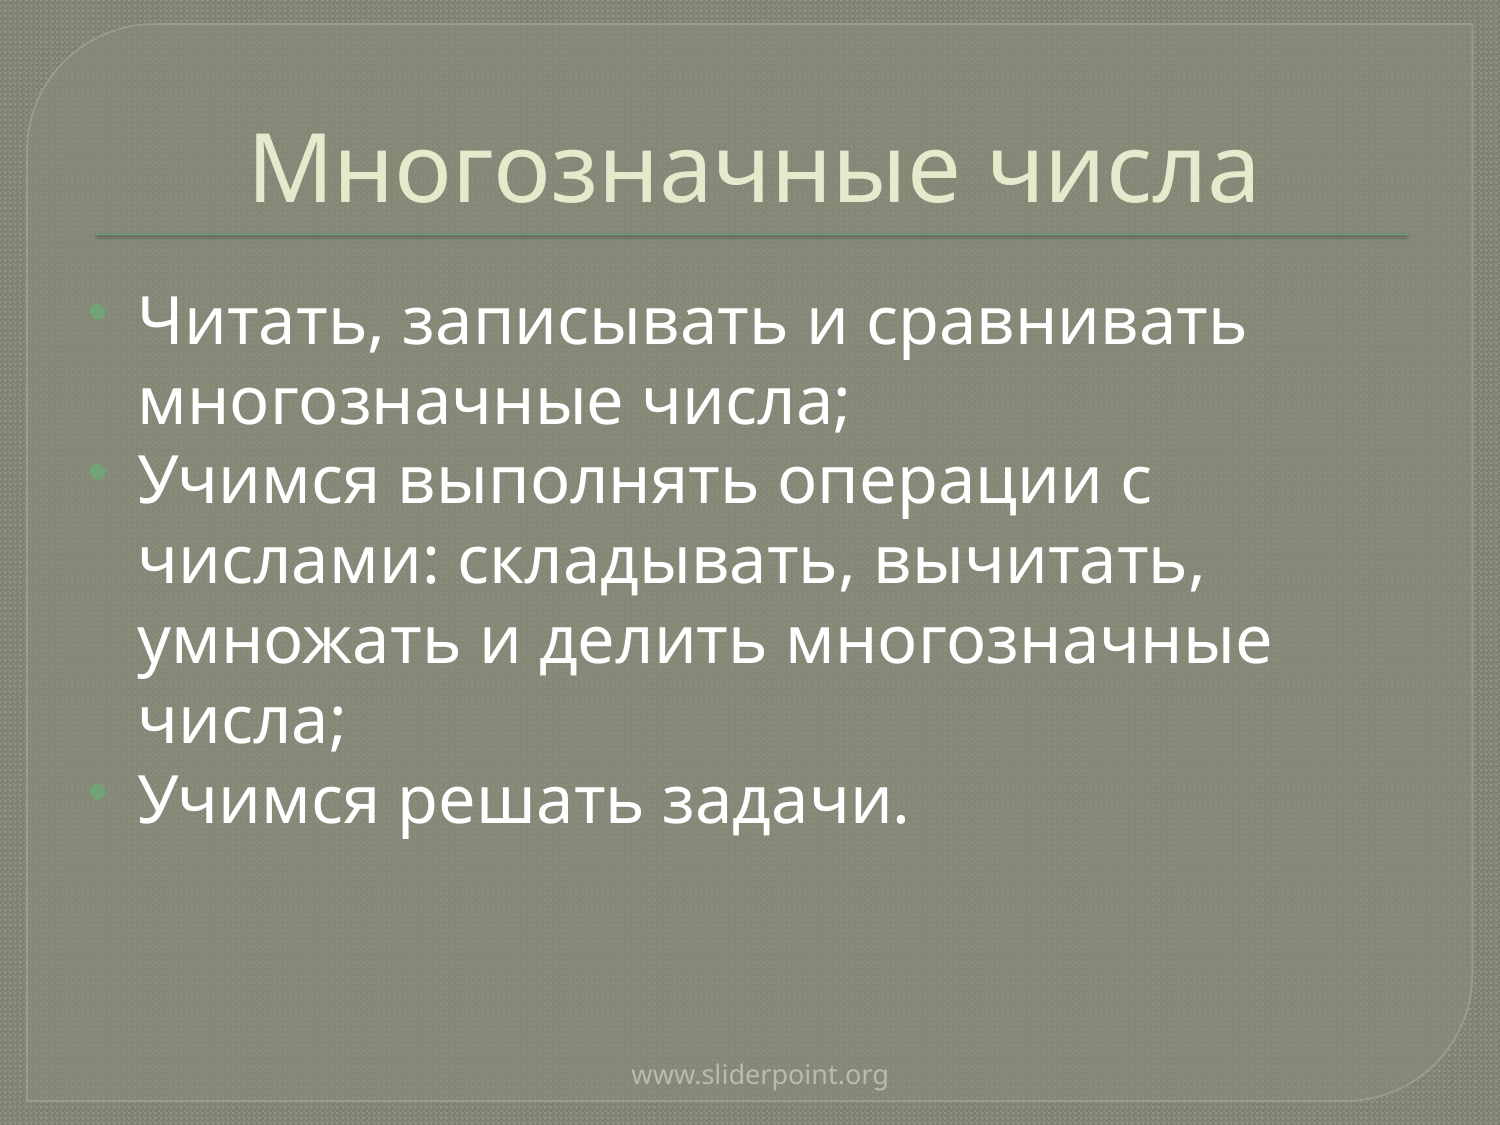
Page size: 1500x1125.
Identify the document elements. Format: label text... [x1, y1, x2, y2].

footer www.sliderpoint.org [212, 1050, 904, 1095]
list Читать, записывать и сравнивать многозначные числа; Учимся выполнять операции с числами: складывать, вычитать, умножать и делить многозначные числа; Учимся решать задачи. [75, 270, 1425, 1013]
title Многозначные числа [75, 41, 1425, 230]
